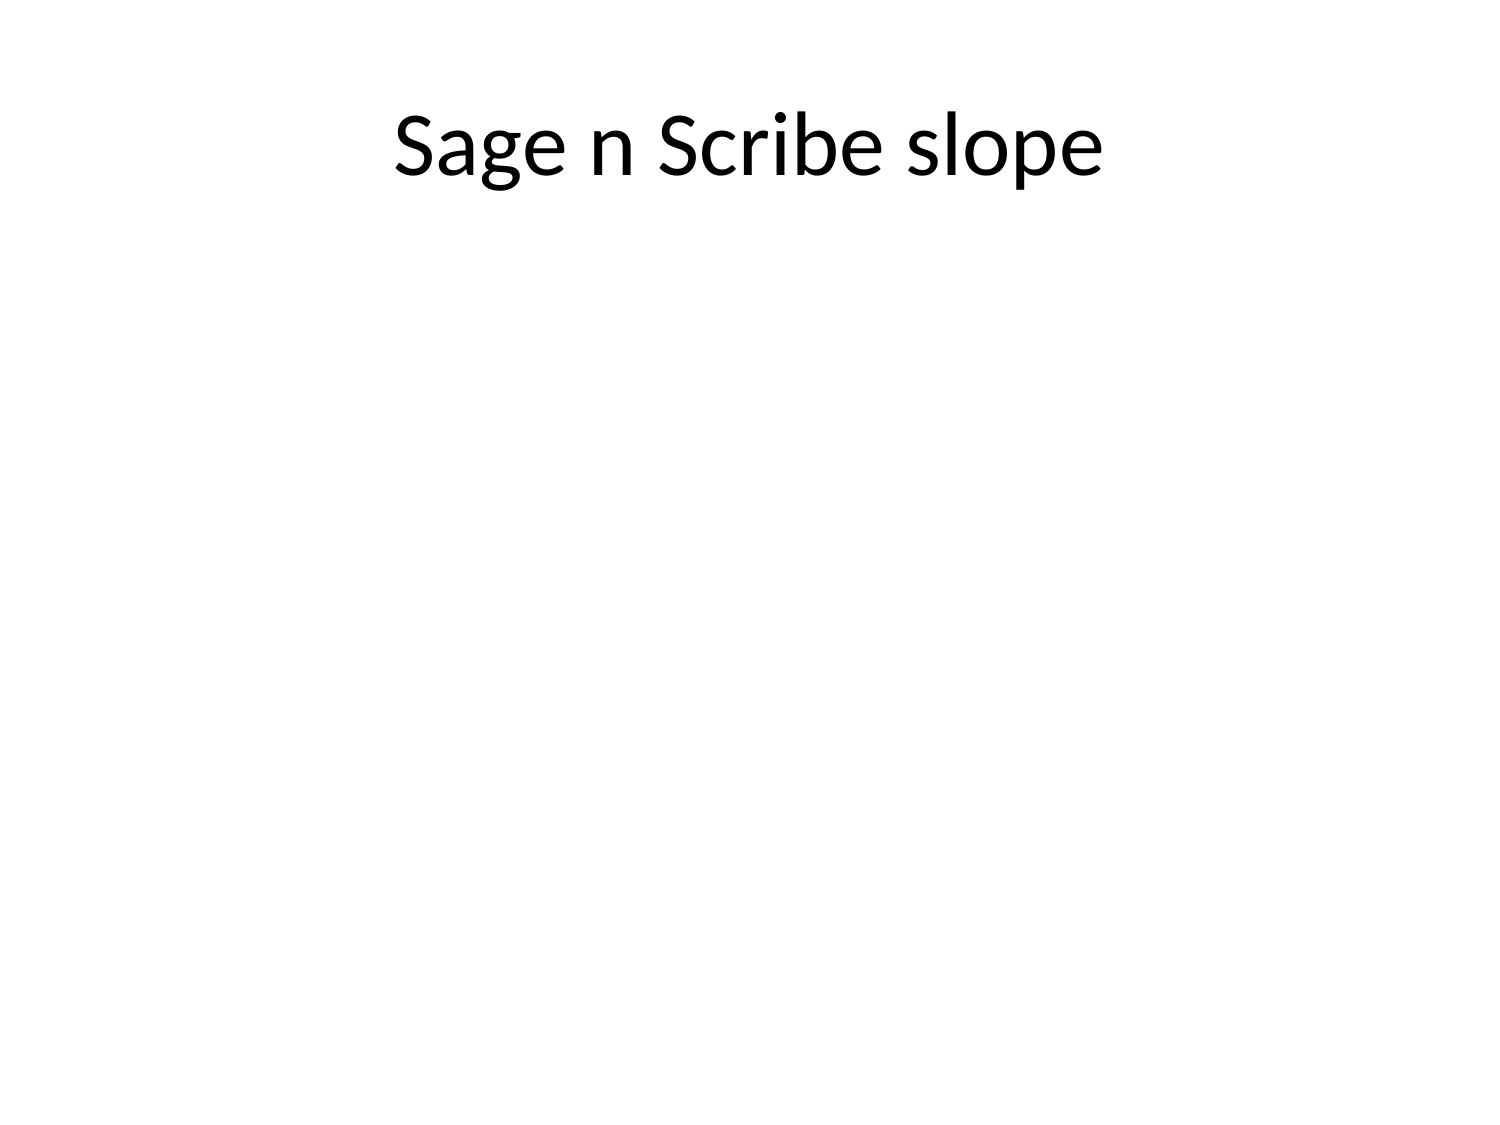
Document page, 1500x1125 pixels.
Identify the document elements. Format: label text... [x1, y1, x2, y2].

title Sage n Scribe slope [75, 45, 1425, 233]
